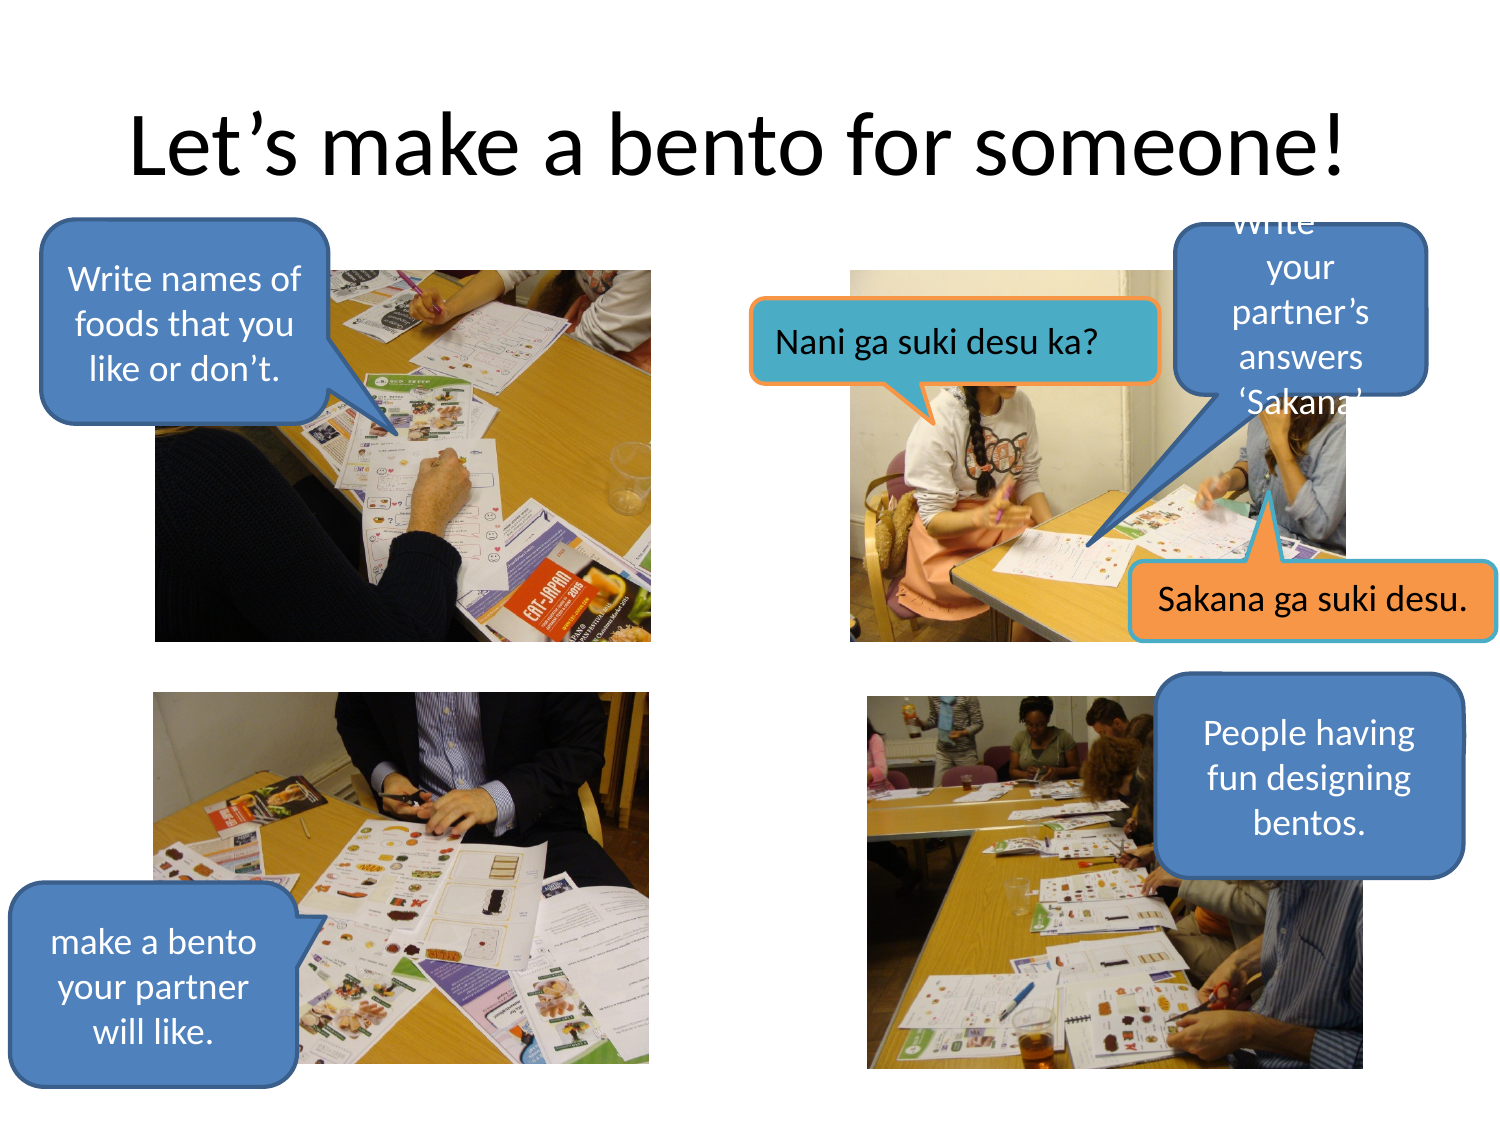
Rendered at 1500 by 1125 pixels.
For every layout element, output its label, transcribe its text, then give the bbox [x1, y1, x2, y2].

picture [155, 269, 651, 642]
text_box [1350, 558, 1496, 566]
picture [153, 692, 649, 1064]
picture [850, 269, 1346, 642]
picture [867, 696, 1363, 1069]
text_box Nani ga suki desu ka? [760, 309, 845, 370]
text_box People having fun designing bentos. [1155, 671, 1467, 881]
text_box Write your partner’s answers ‘Sakana’ [1173, 222, 1429, 397]
text_box Write names of foods that you like or don’t. [39, 217, 331, 426]
title Let’s make a bento for someone! [75, 45, 1425, 233]
text_box [1350, 568, 1499, 644]
text_box Sakana ga suki desu. [1350, 566, 1497, 627]
text_box [748, 296, 845, 386]
text_box make a bento your partner will like. [7, 880, 294, 1089]
